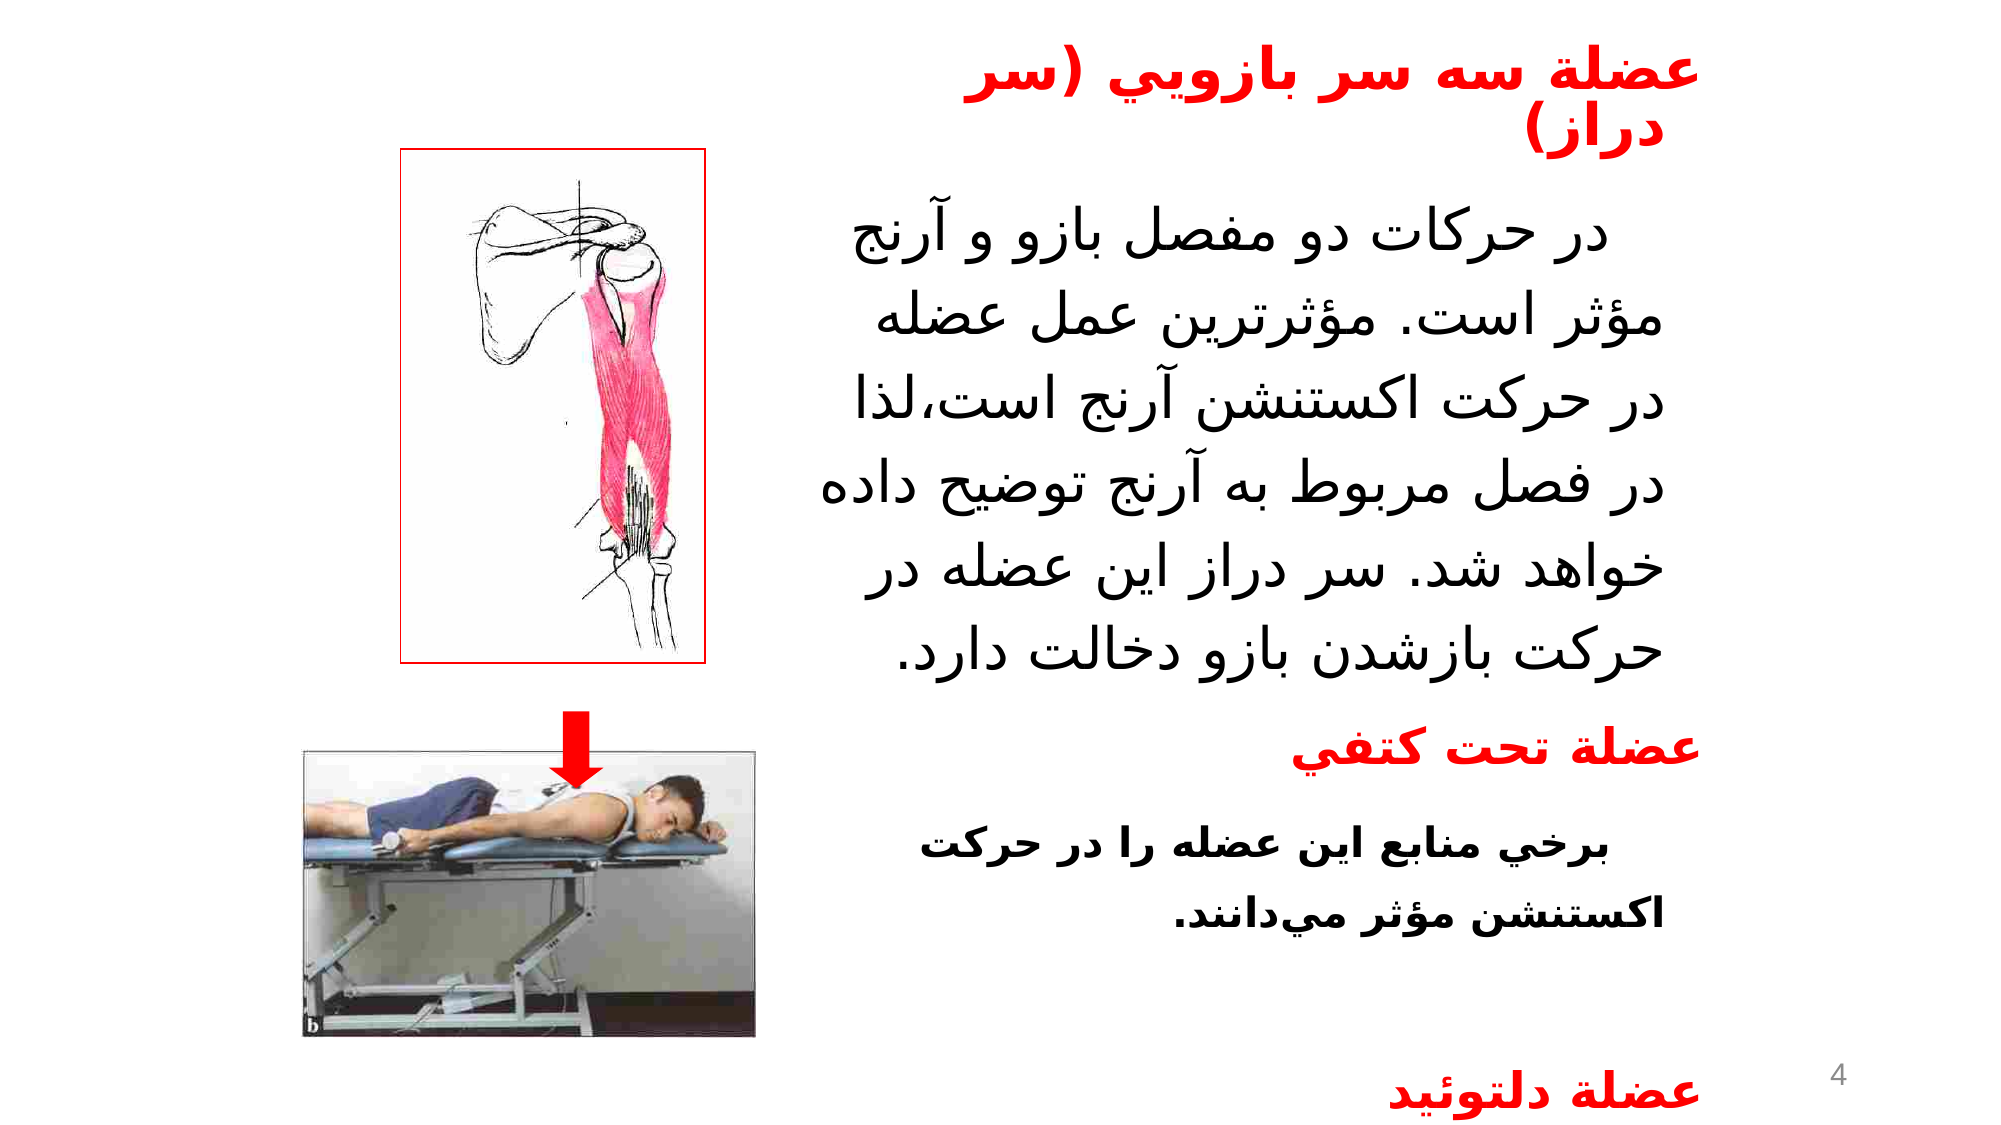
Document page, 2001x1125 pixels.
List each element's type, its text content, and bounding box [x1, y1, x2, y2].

list عضلة سه سر بازويي (سر دراز) در حركات دو مفصل بازو و آرنج مؤثر است. مؤثرترين عمل عضله در حركت اكستنشن آرنج است،لذا در فصل مربوط به آرنج توضيح داده خواهد شد. سر دراز اين عضله در حركت بازشدن بازو دخالت دارد. عضلة تحت كتفي برخي منابع اين عضله را در حركت اكستنشن مؤثر مي‌دانند. عضلة دلتوئيد بخش خلفي دلتوئيد در حركت بازشدن و خصوصاً هايپراكستنشن مؤثر است. [801, 37, 1719, 1100]
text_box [301, 149, 756, 1038]
slide_number 4 [1412, 1042, 1863, 1103]
